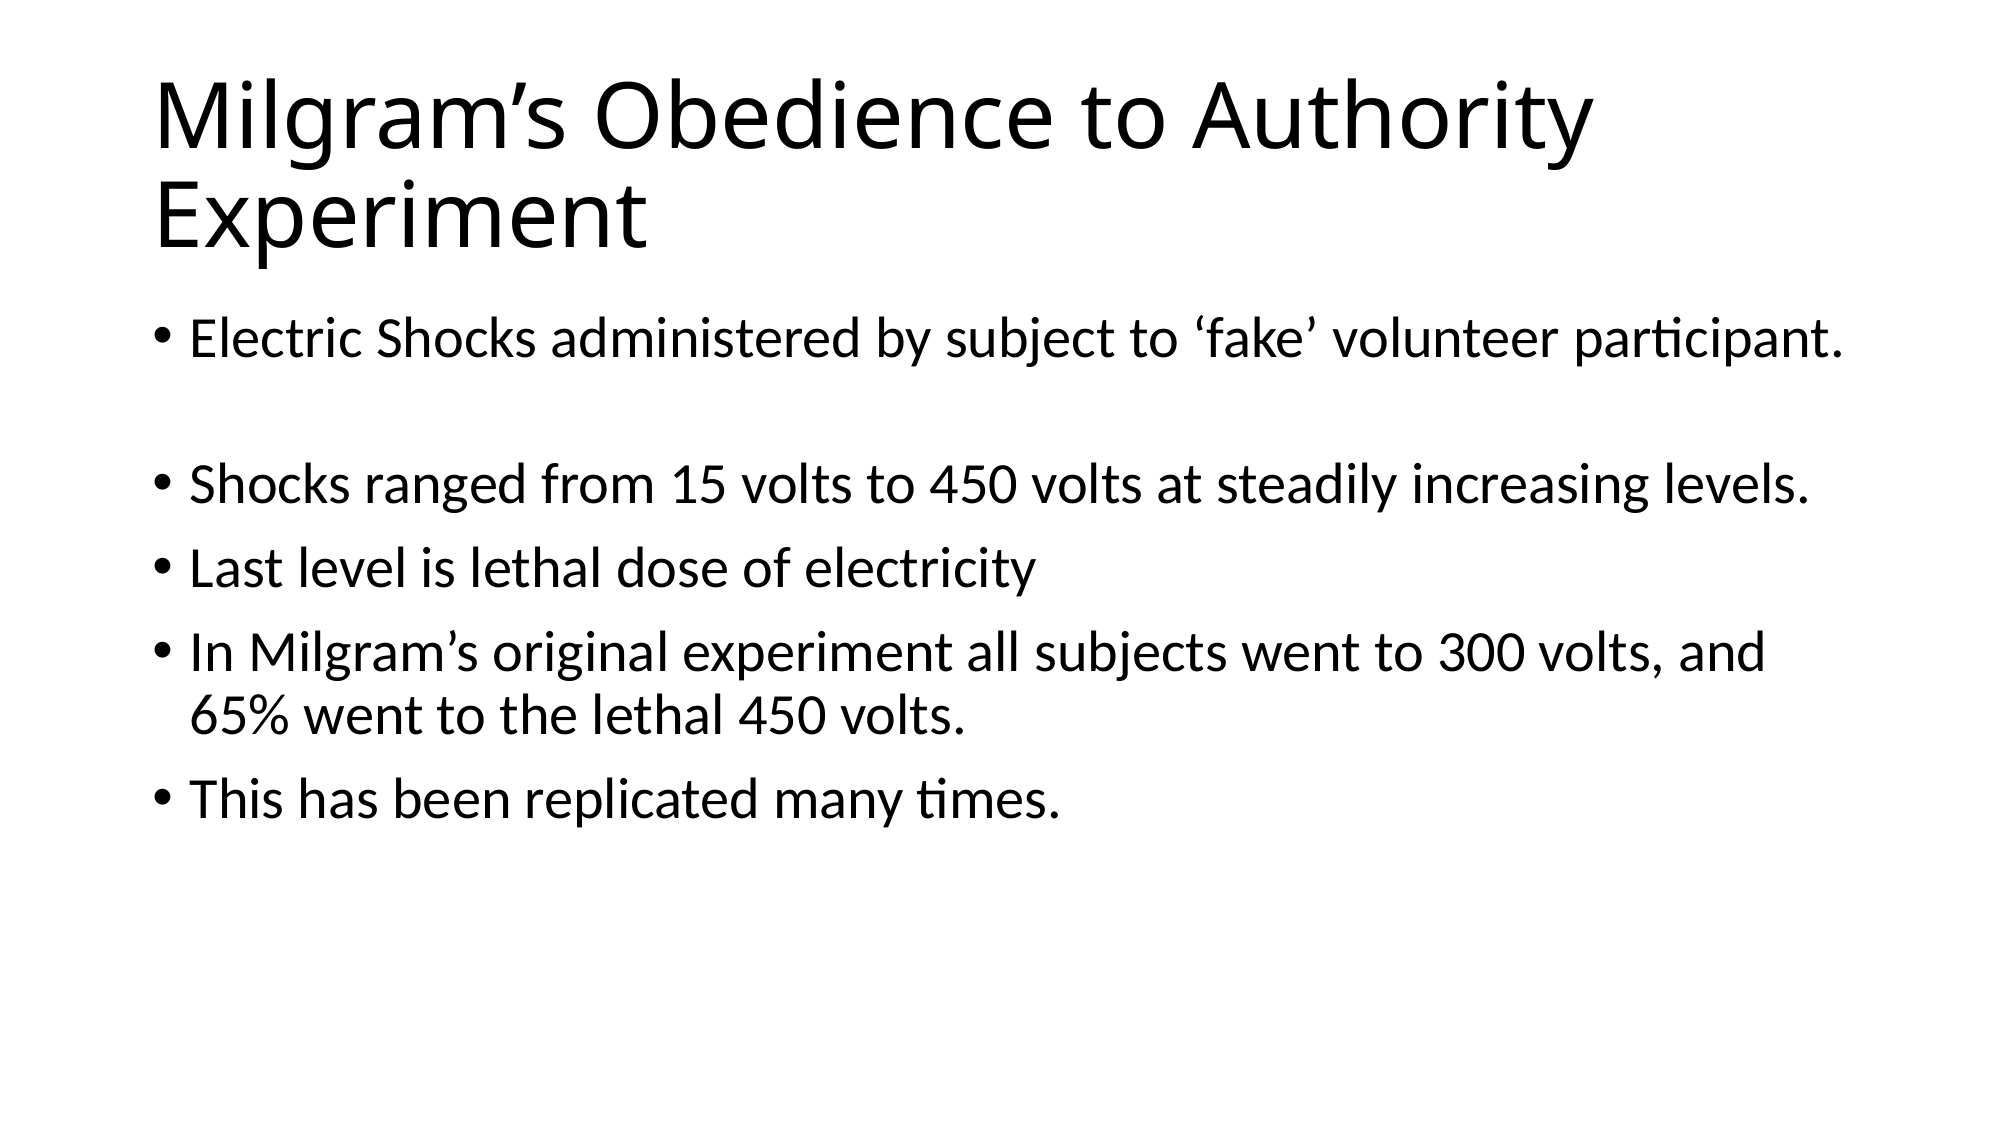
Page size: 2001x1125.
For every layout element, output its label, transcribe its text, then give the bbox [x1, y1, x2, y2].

title Milgram’s Obedience to Authority Experiment [137, 59, 1863, 278]
list Electric Shocks administered by subject to ‘fake’ volunteer participant. Shocks ranged from 15 volts to 450 volts at steadily increasing levels. Last level is lethal dose of electricity In Milgram’s original experiment all subjects went to 300 volts, and 65% went to the lethal 450 volts. This has been replicated many times. [137, 299, 1863, 1014]
